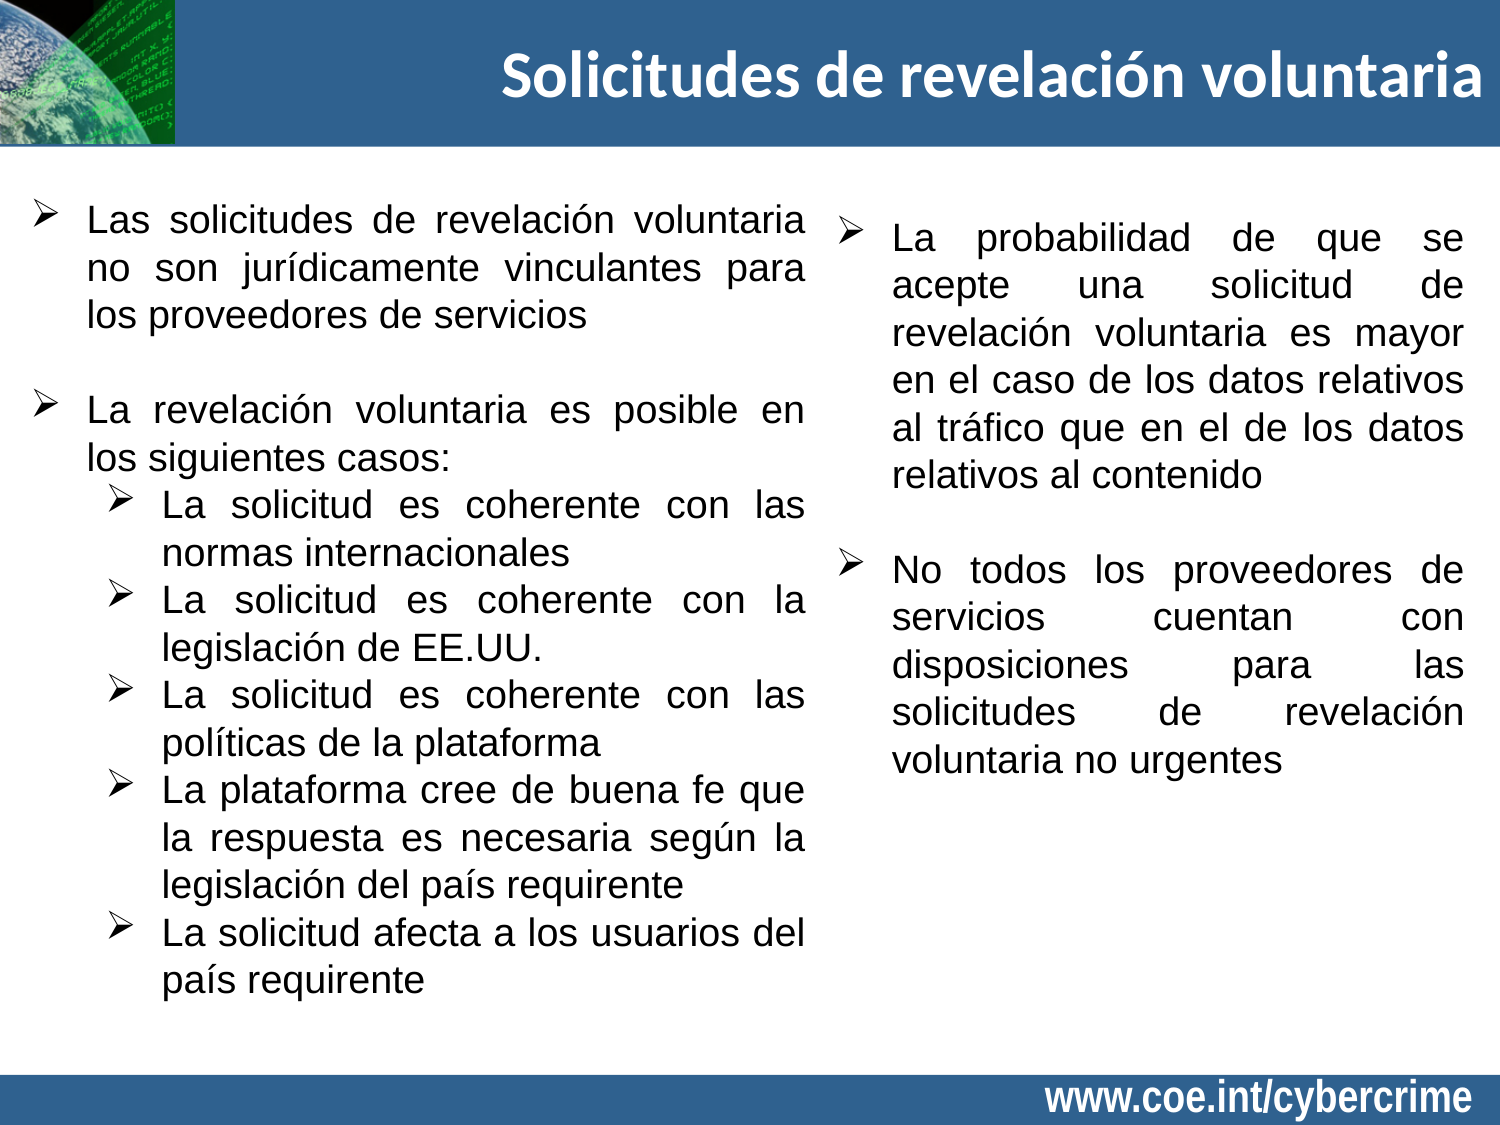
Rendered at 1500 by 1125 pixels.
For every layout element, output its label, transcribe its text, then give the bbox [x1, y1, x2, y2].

text_box Las solicitudes de revelación voluntaria no son jurídicamente vinculantes para los proveedores de servicios La revelación voluntaria es posible en los siguientes casos: La solicitud es coherente con las normas internacionales La solicitud es coherente con la legislación de EE.UU. La solicitud es coherente con las políticas de la plataforma La plataforma cree de buena fe que la respuesta es necesaria según la legislación del país requirente La solicitud afecta a los usuarios del país requirente [15, 186, 821, 1009]
text_box [0, 1073, 1030, 1125]
text_box Solicitudes de revelación voluntaria [177, 0, 1500, 149]
text_box La probabilidad de que se acepte una solicitud de revelación voluntaria es mayor en el caso de los datos relativos al tráfico que en el de los datos relativos al contenido No todos los proveedores de servicios cuentan con disposiciones para las solicitudes de revelación voluntaria no urgentes [820, 204, 1480, 789]
text_box www.coe.int/cybercrime [1030, 1059, 1500, 1125]
picture [0, 0, 175, 144]
